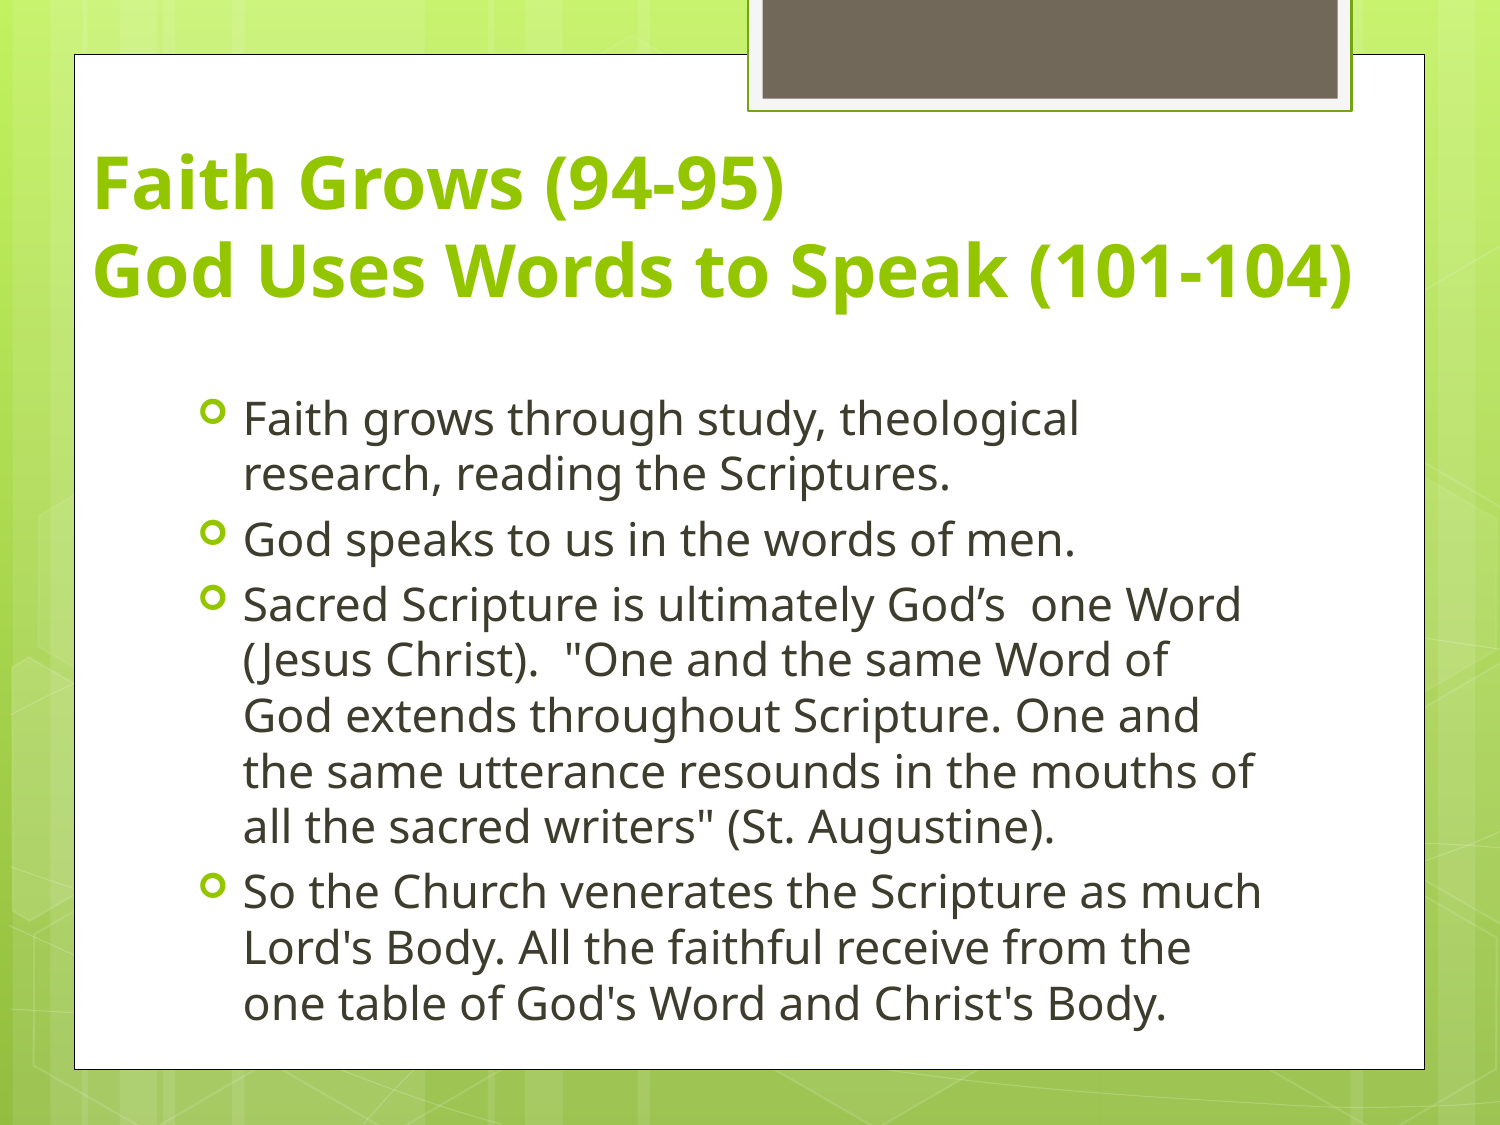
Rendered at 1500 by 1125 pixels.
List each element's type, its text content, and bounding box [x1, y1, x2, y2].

list Faith grows through study, theological research, reading the Scriptures. God speaks to us in the words of men. Sacred Scripture is ultimately God’s one Word (Jesus Christ). "One and the same Word of God extends throughout Scripture. One and the same utterance resounds in the mouths of all the sacred writers" (St. Augustine). So the Church venerates the Scripture as much Lord's Body. All the faithful receive from the one table of God's Word and Christ's Body. [171, 381, 1283, 1047]
title Faith Grows (94-95) God Uses Words to Speak (101-104) [76, 125, 1427, 408]
